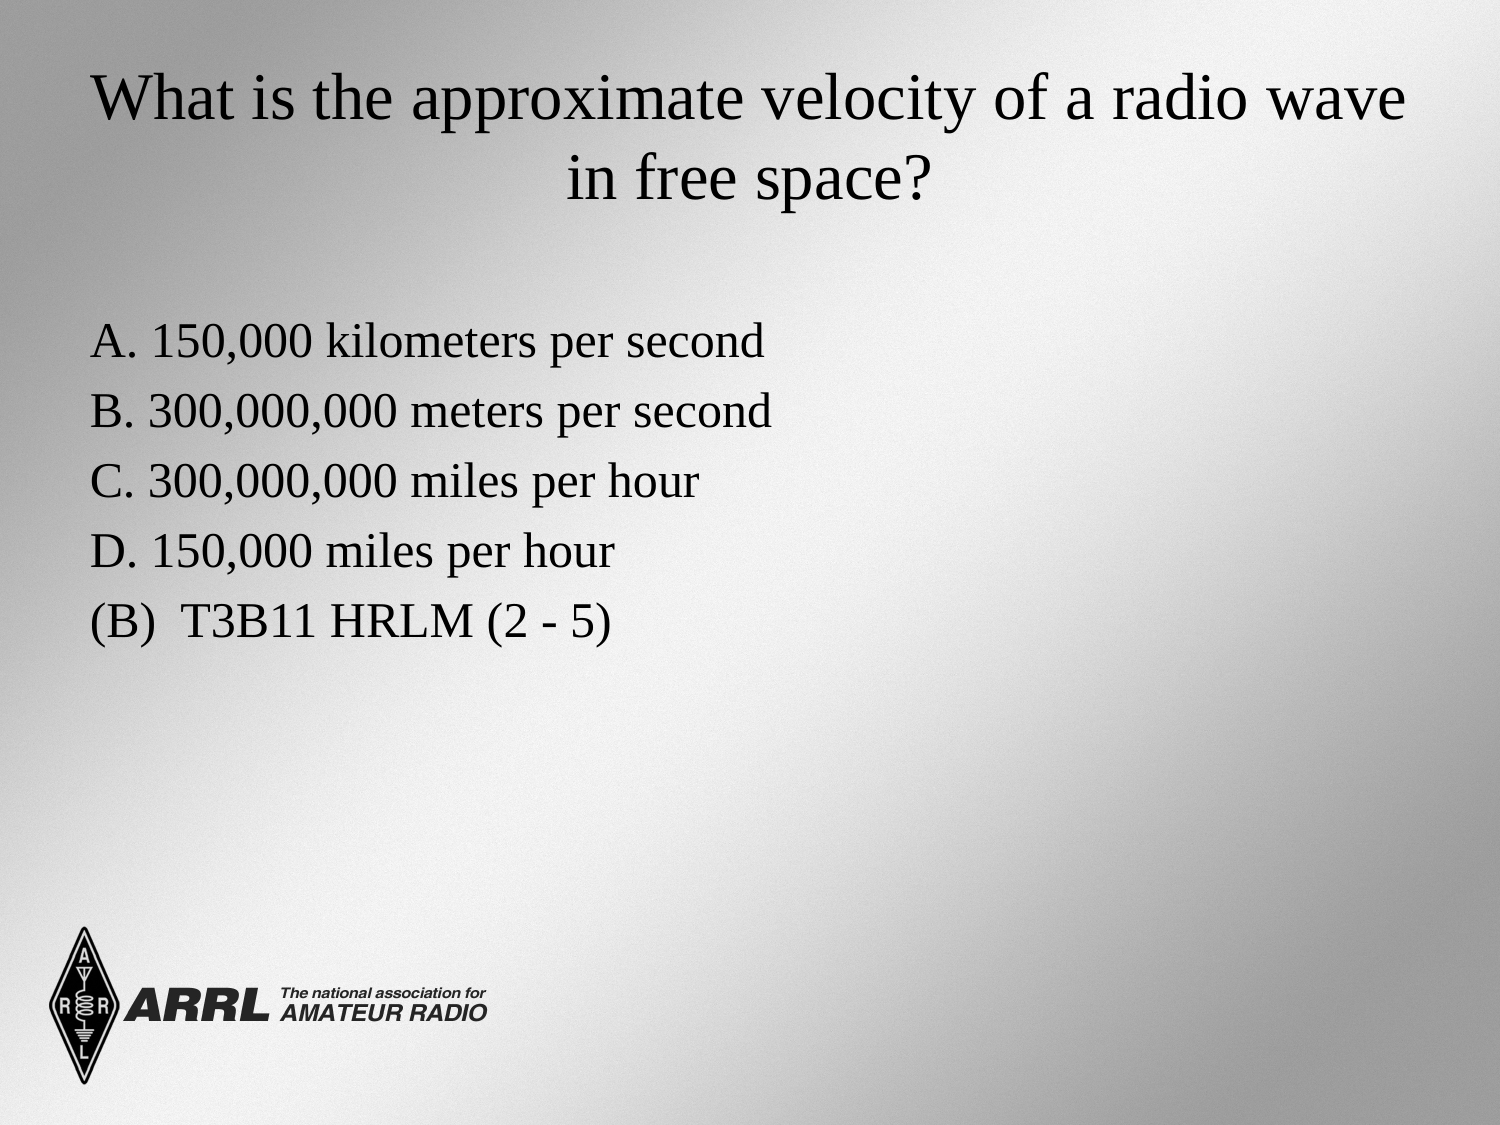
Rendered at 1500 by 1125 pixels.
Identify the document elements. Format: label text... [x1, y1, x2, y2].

title What is the approximate velocity of a radio wave in free space? [75, 45, 1425, 233]
list A. 150,000 kilometers per second B. 300,000,000 meters per second C. 300,000,000 miles per hour D. 150,000 miles per hour (B) T3B11 HRLM (2 - 5) [75, 299, 1425, 1005]
picture [0, 0, 1500, 1125]
